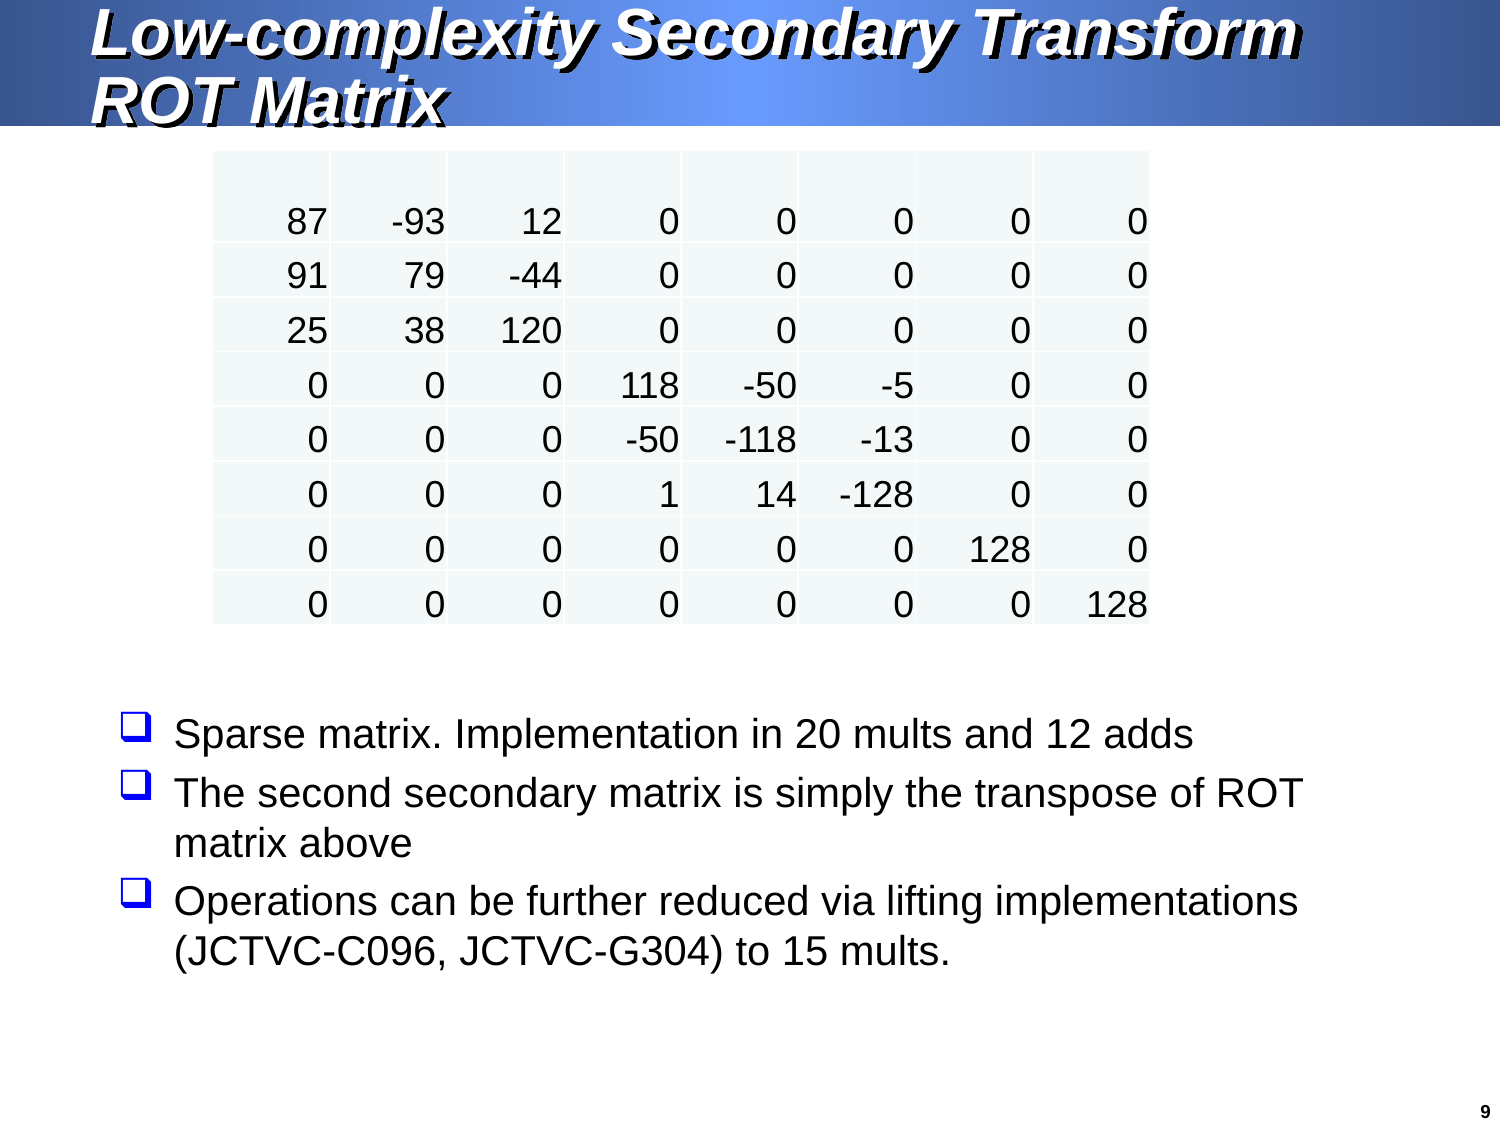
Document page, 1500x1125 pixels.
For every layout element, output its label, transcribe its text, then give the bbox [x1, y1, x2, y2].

table_cell -5 [799, 352, 915, 405]
table_cell 79 [331, 243, 446, 296]
table_cell 0 [448, 462, 563, 515]
table_cell 120 [448, 298, 563, 351]
table_cell 0 [682, 516, 797, 569]
table_cell 0 [213, 352, 329, 405]
table_cell 0 [682, 571, 797, 624]
table_cell 0 [565, 243, 680, 296]
table_cell 0 [213, 571, 329, 624]
table_cell 0 [682, 243, 797, 296]
table_cell 0 [916, 571, 1032, 624]
table_cell 0 [213, 407, 329, 460]
table_cell 0 [1034, 243, 1149, 296]
table_cell 0 [331, 571, 446, 624]
table_cell 128 [1034, 571, 1149, 624]
table_header 0 [565, 151, 680, 241]
table_cell 0 [1034, 352, 1149, 405]
table_cell 0 [916, 462, 1032, 515]
slide_number 9 [1368, 1091, 1500, 1125]
table_cell 0 [448, 352, 563, 405]
table_cell 0 [565, 298, 680, 351]
table_cell 38 [331, 298, 446, 351]
table_cell 0 [448, 571, 563, 624]
table_header 0 [682, 151, 797, 241]
table_header 0 [1034, 151, 1149, 241]
table_cell -50 [682, 352, 797, 405]
table_cell 25 [213, 298, 329, 351]
table_cell 0 [799, 516, 915, 569]
table_cell 0 [1034, 462, 1149, 515]
table_cell 118 [565, 352, 680, 405]
table_cell 14 [682, 462, 797, 515]
table_header -93 [331, 151, 446, 241]
table_cell 0 [331, 407, 446, 460]
table_cell 0 [916, 243, 1032, 296]
table_cell 0 [1034, 298, 1149, 351]
table_cell 0 [799, 571, 915, 624]
table_cell 0 [682, 298, 797, 351]
table_cell -50 [565, 407, 680, 460]
table_cell 0 [331, 352, 446, 405]
table_cell 0 [1034, 516, 1149, 569]
table_cell 0 [799, 243, 915, 296]
table_cell 128 [916, 516, 1032, 569]
table_cell -128 [799, 462, 915, 515]
table_cell 0 [916, 298, 1032, 351]
table_cell 0 [565, 516, 680, 569]
table_cell 1 [565, 462, 680, 515]
table_header 0 [799, 151, 915, 241]
table_cell 91 [213, 243, 329, 296]
table_cell 0 [565, 571, 680, 624]
title Low-complexity Secondary Transform ROT Matrix [74, 12, 1426, 126]
table_cell 0 [916, 407, 1032, 460]
table_cell 0 [331, 462, 446, 515]
table_cell 0 [916, 352, 1032, 405]
text_box Sparse matrix. Implementation in 20 mults and 12 adds The second secondary matrix is simply the transpose of ROT matrix above Operations can be further reduced via lifting implementations (JCTVC-C096, JCTVC-G304) to 15 mults. [102, 699, 1391, 982]
table_cell -44 [448, 243, 563, 296]
table_cell -13 [799, 407, 915, 460]
table_cell 0 [448, 407, 563, 460]
table_cell 0 [213, 462, 329, 515]
table_cell -118 [682, 407, 797, 460]
table_cell 0 [448, 516, 563, 569]
table_header 87 [213, 151, 329, 241]
table_cell 0 [1034, 407, 1149, 460]
table_cell 0 [213, 516, 329, 569]
table_header 12 [448, 151, 563, 241]
table_cell 0 [331, 516, 446, 569]
table_header 0 [916, 151, 1032, 241]
table_cell 0 [799, 298, 915, 351]
